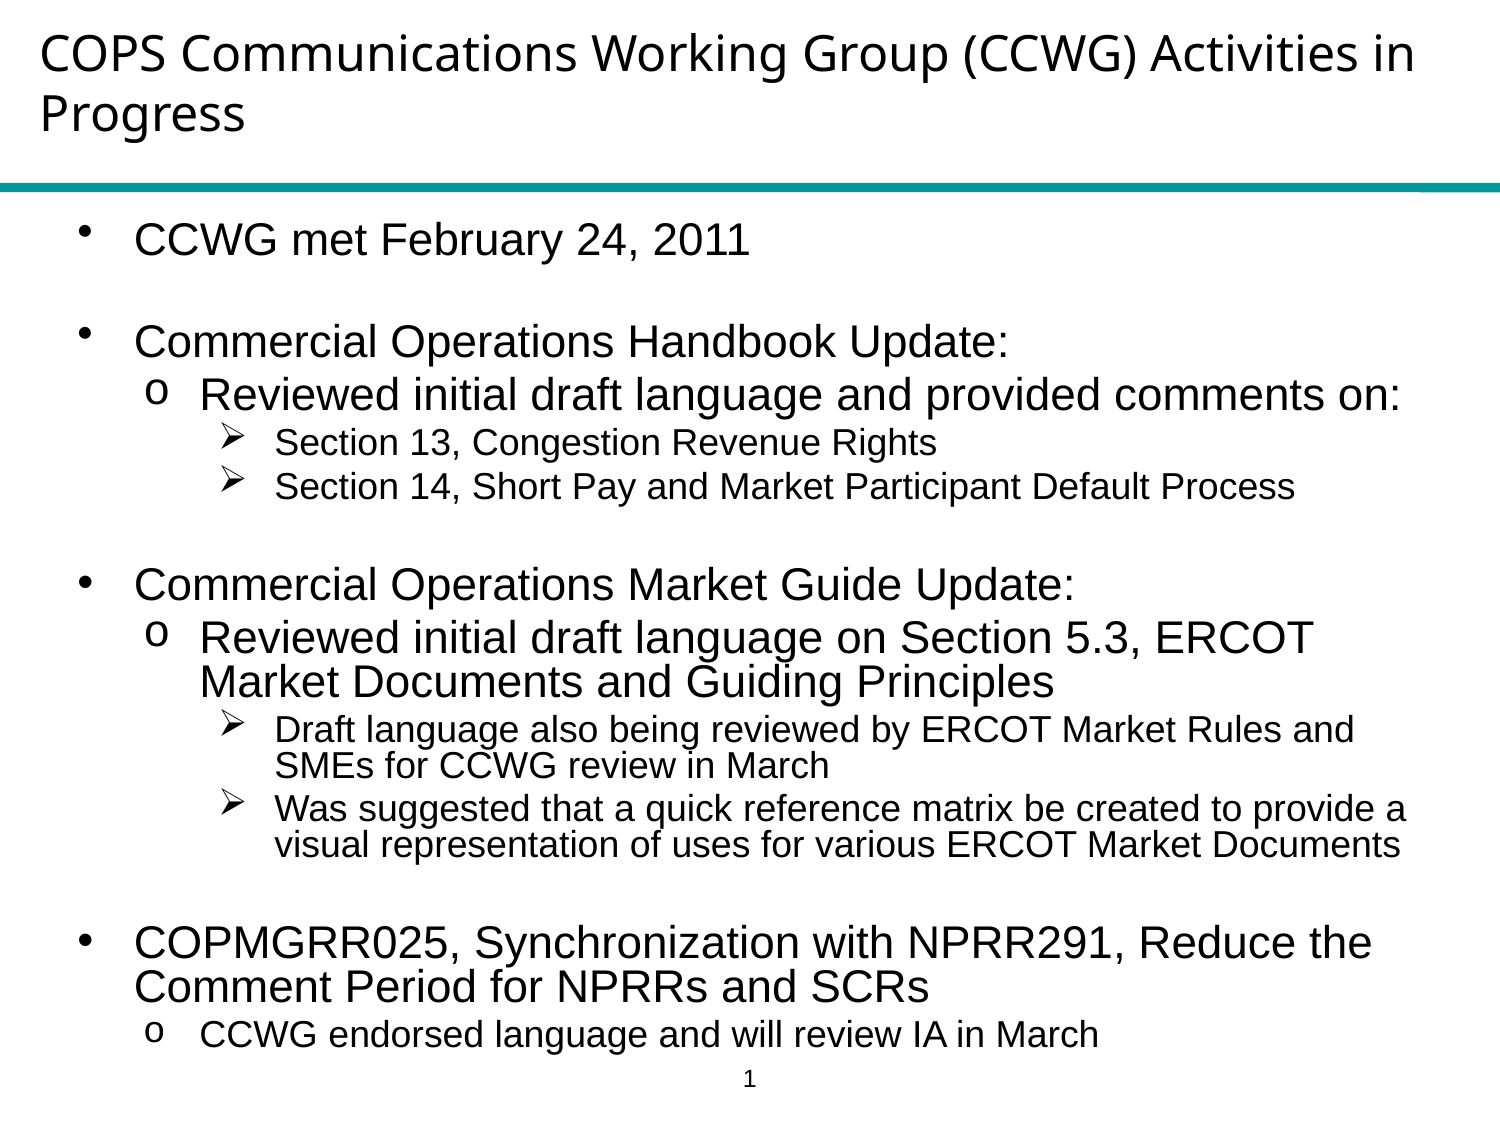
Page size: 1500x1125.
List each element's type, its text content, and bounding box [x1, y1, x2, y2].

title COPS Communications Working Group (CCWG) Activities in Progress [24, 24, 1451, 138]
list CCWG met February 24, 2011 Commercial Operations Handbook Update: Reviewed initial draft language and provided comments on: Section 13, Congestion Revenue Rights Section 14, Short Pay and Market Participant Default Process Commercial Operations Market Guide Update: Reviewed initial draft language on Section 5.3, ERCOT Market Documents and Guiding Principles Draft language also being reviewed by ERCOT Market Rules and SMEs for CCWG review in March Was suggested that a quick reference matrix be created to provide a visual representation of uses for various ERCOT Market Documents COPMGRR025, Synchronization with NPRR291, Reduce the Comment Period for NPRRs and SCRs CCWG endorsed language and will review IA in March [62, 212, 1438, 1076]
text_box 1 [512, 1024, 988, 1100]
